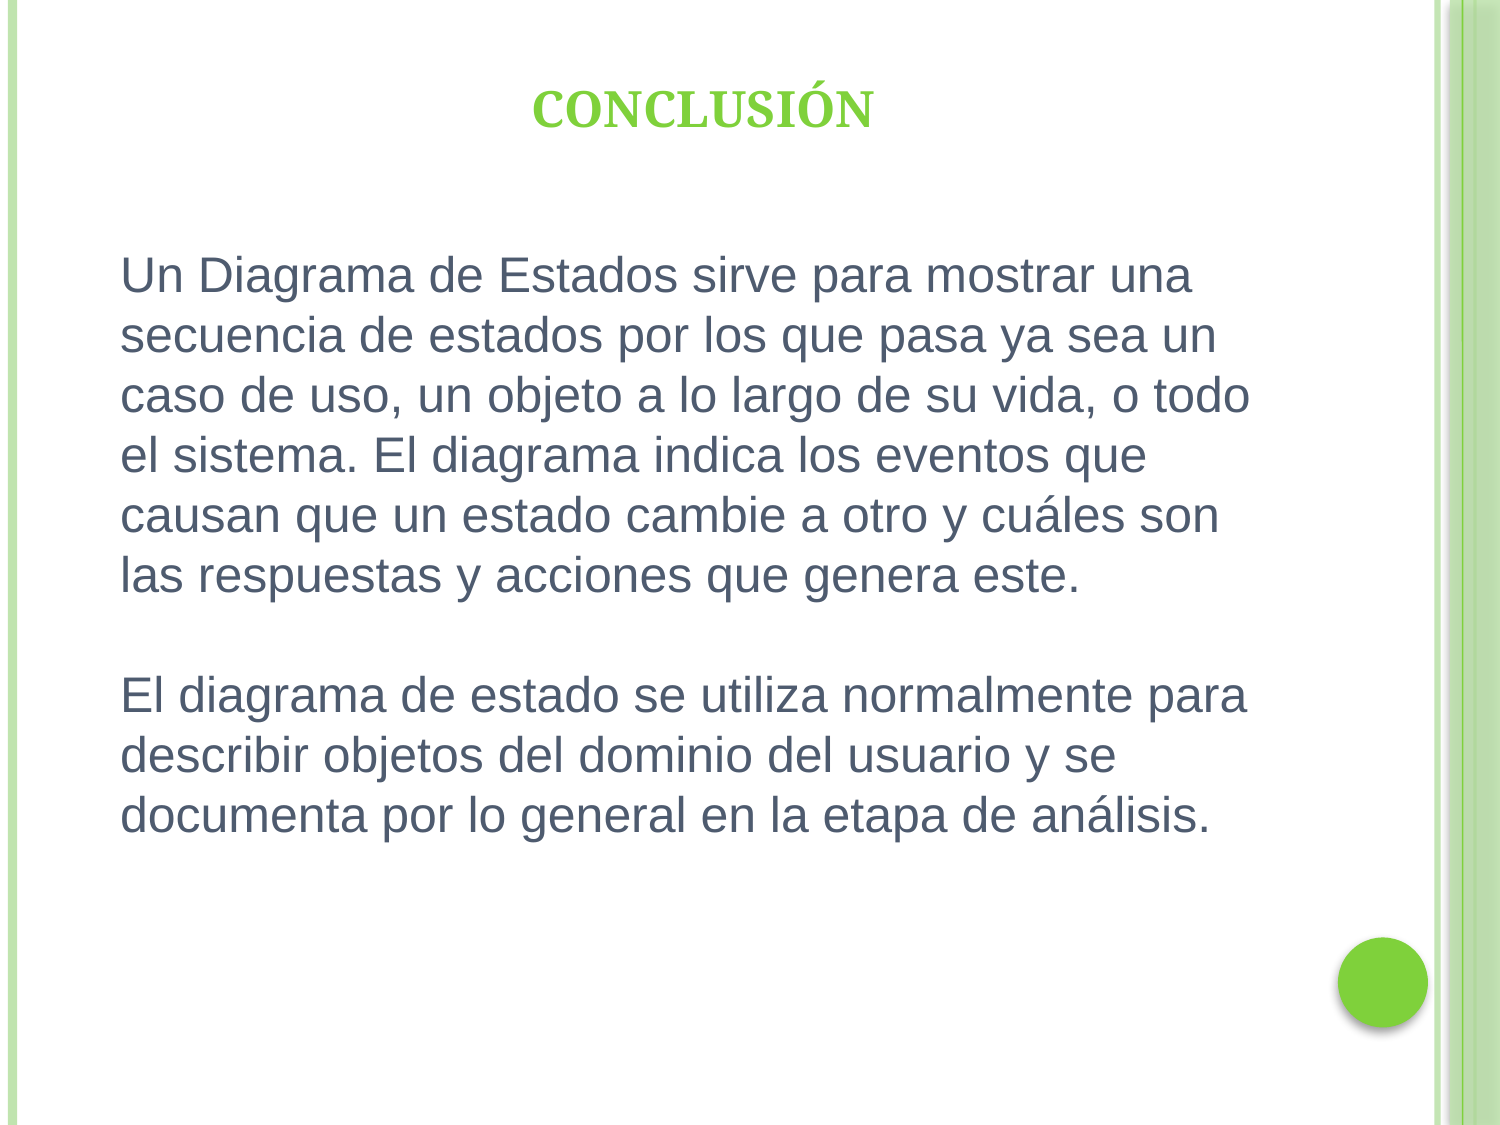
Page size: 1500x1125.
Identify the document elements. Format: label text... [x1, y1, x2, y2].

text_box CONCLUSIÓN Un Diagrama de Estados sirve para mostrar una secuencia de estados por los que pasa ya sea un caso de uso, un objeto a lo largo de su vida, o todo el sistema. El diagrama indica los eventos que causan que un estado cambie a otro y cuáles son las respuestas y acciones que genera este. El diagrama de estado se utiliza normalmente para describir objetos del dominio del usuario y se documenta por lo general en la etapa de análisis. [105, 70, 1301, 955]
